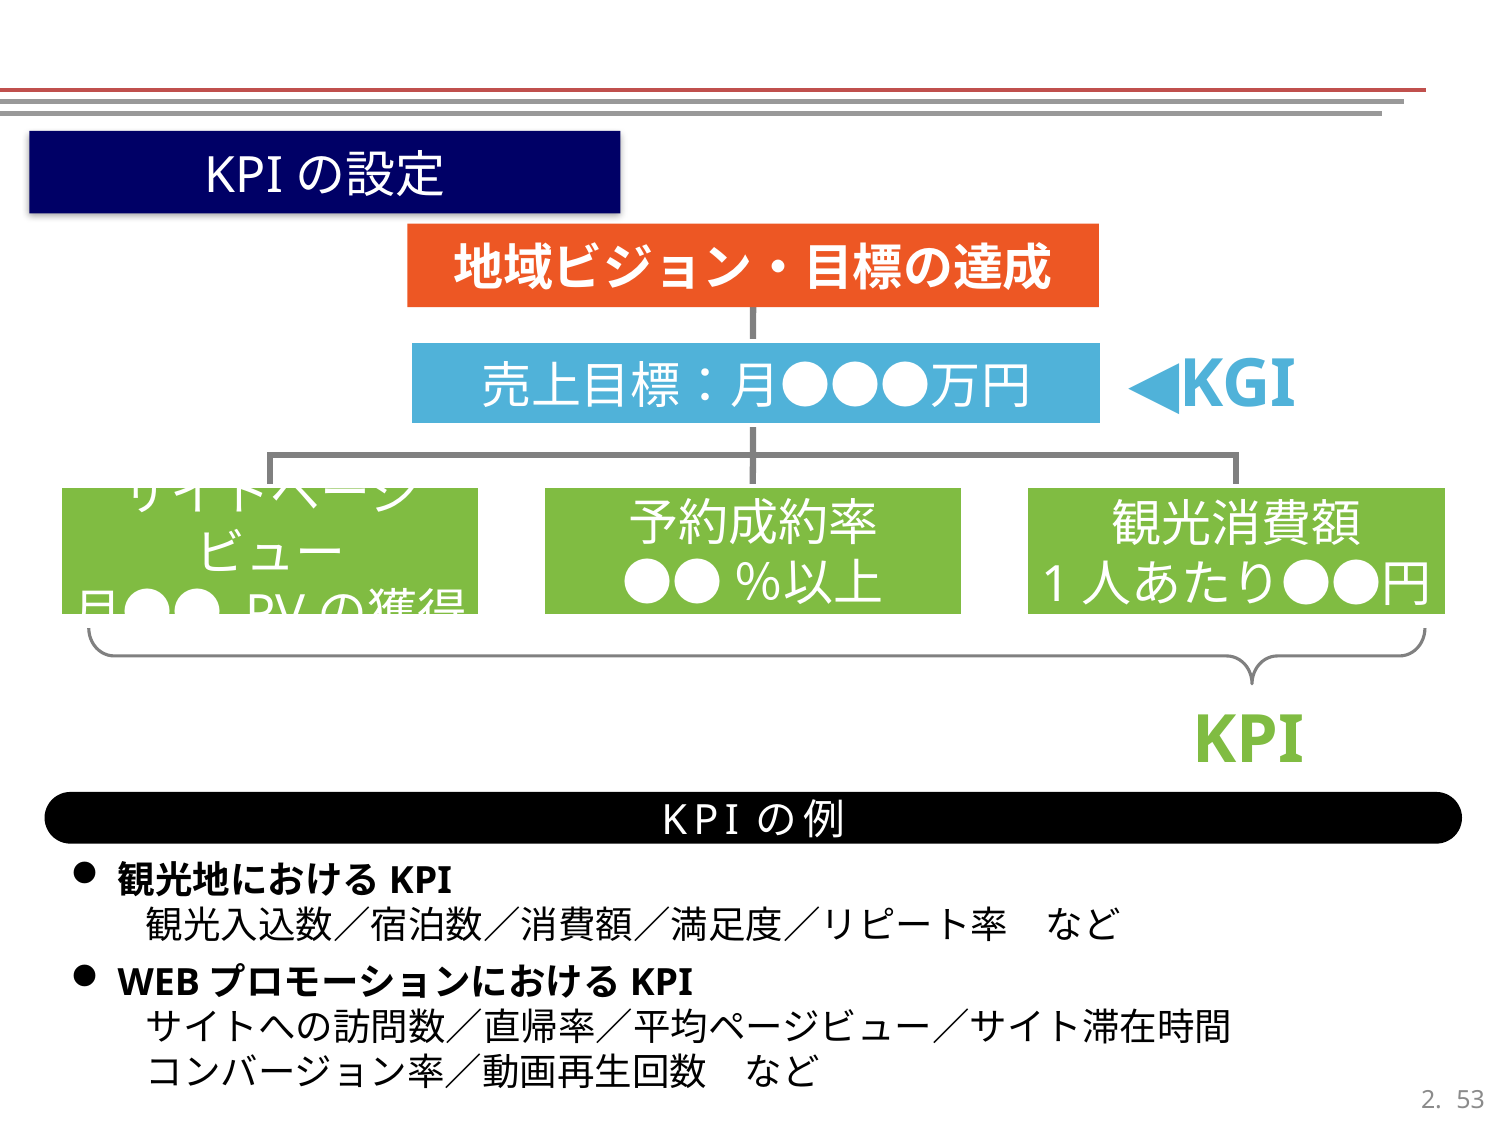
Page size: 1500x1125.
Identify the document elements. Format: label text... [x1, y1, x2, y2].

text_box KPI [1177, 688, 1320, 784]
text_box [266, 454, 747, 500]
slide_number 52 [1381, 1065, 1500, 1125]
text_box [44, 791, 1480, 1104]
text_box 観光消費額 1人あたり●●円 [1024, 484, 1449, 618]
text_box [87, 628, 1426, 685]
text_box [757, 454, 1239, 500]
text_box KPIの設定 [29, 130, 621, 214]
text_box 予約成約率 ●● ％以上 [541, 509, 966, 618]
text_box ◀KGI [1113, 332, 1312, 427]
text_box サイトページビュー 月●● PVの獲得 [58, 484, 482, 618]
text_box 売上目標：月●●●万円 [408, 339, 747, 427]
text_box 売上目標：月●●●万円 [757, 339, 1104, 427]
text_box 地域ビジョン・目標の達成 [405, 221, 1101, 309]
